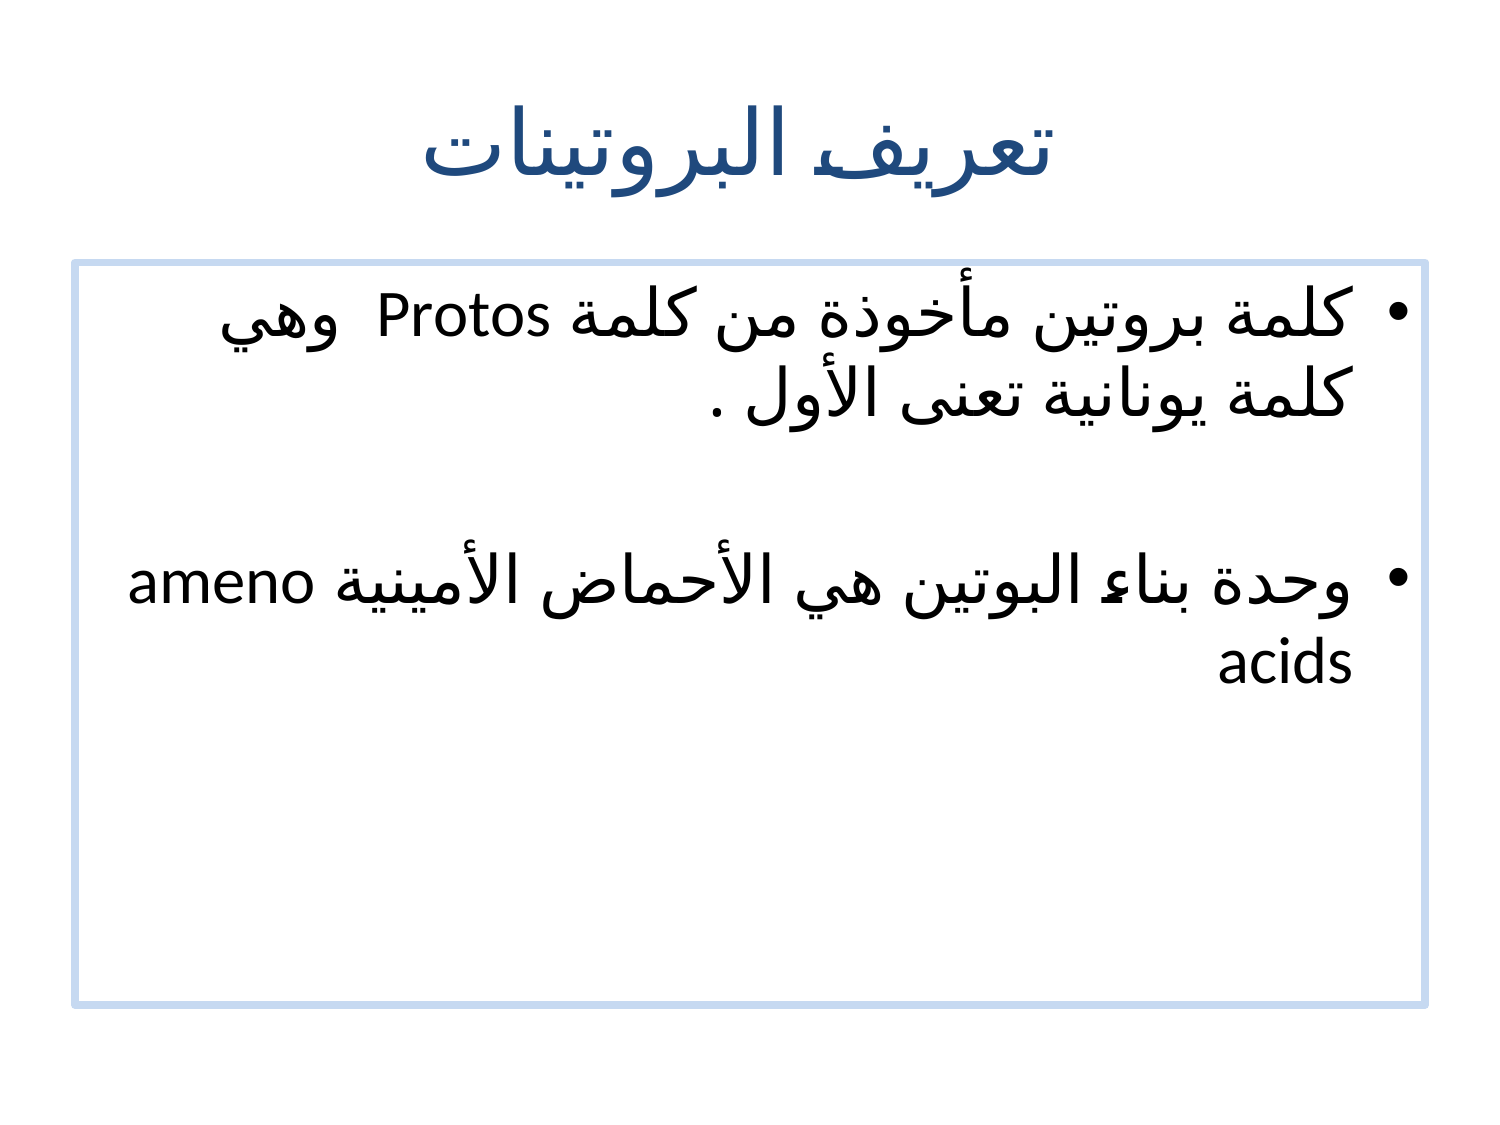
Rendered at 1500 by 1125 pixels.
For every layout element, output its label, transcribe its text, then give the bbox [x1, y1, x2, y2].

title تعريف البروتينات [75, 45, 1425, 233]
list كلمة بروتين مأخوذة من كلمة Protos وهي كلمة يونانية تعنى الأول . وحدة بناء البوتين هي الأحماض الأمينية ameno acids [75, 262, 1425, 1005]
